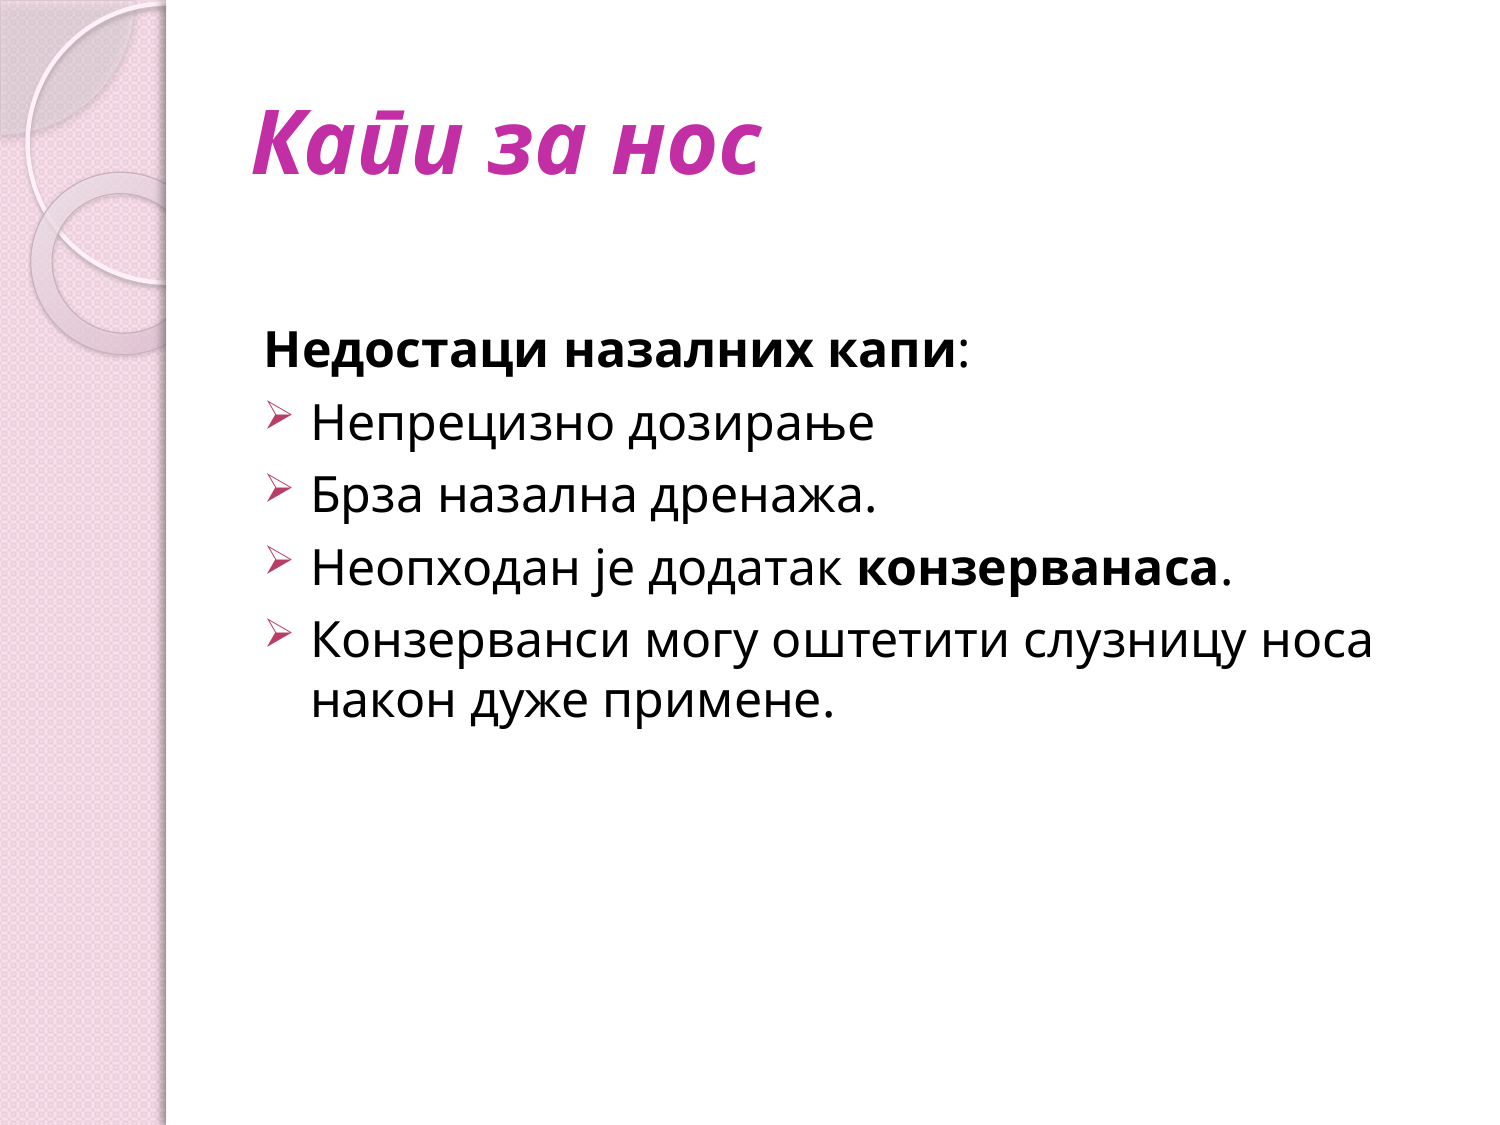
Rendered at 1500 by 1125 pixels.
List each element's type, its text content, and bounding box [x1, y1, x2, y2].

title Капи за нос [235, 45, 1466, 233]
list Недостаци назалних капи: Непрецизно дозирање Брза назална дренажа. Неопходан је додатак конзерванаса. Конзерванси могу оштетити слузницу носа након дуже примене. [235, 237, 1466, 1025]
